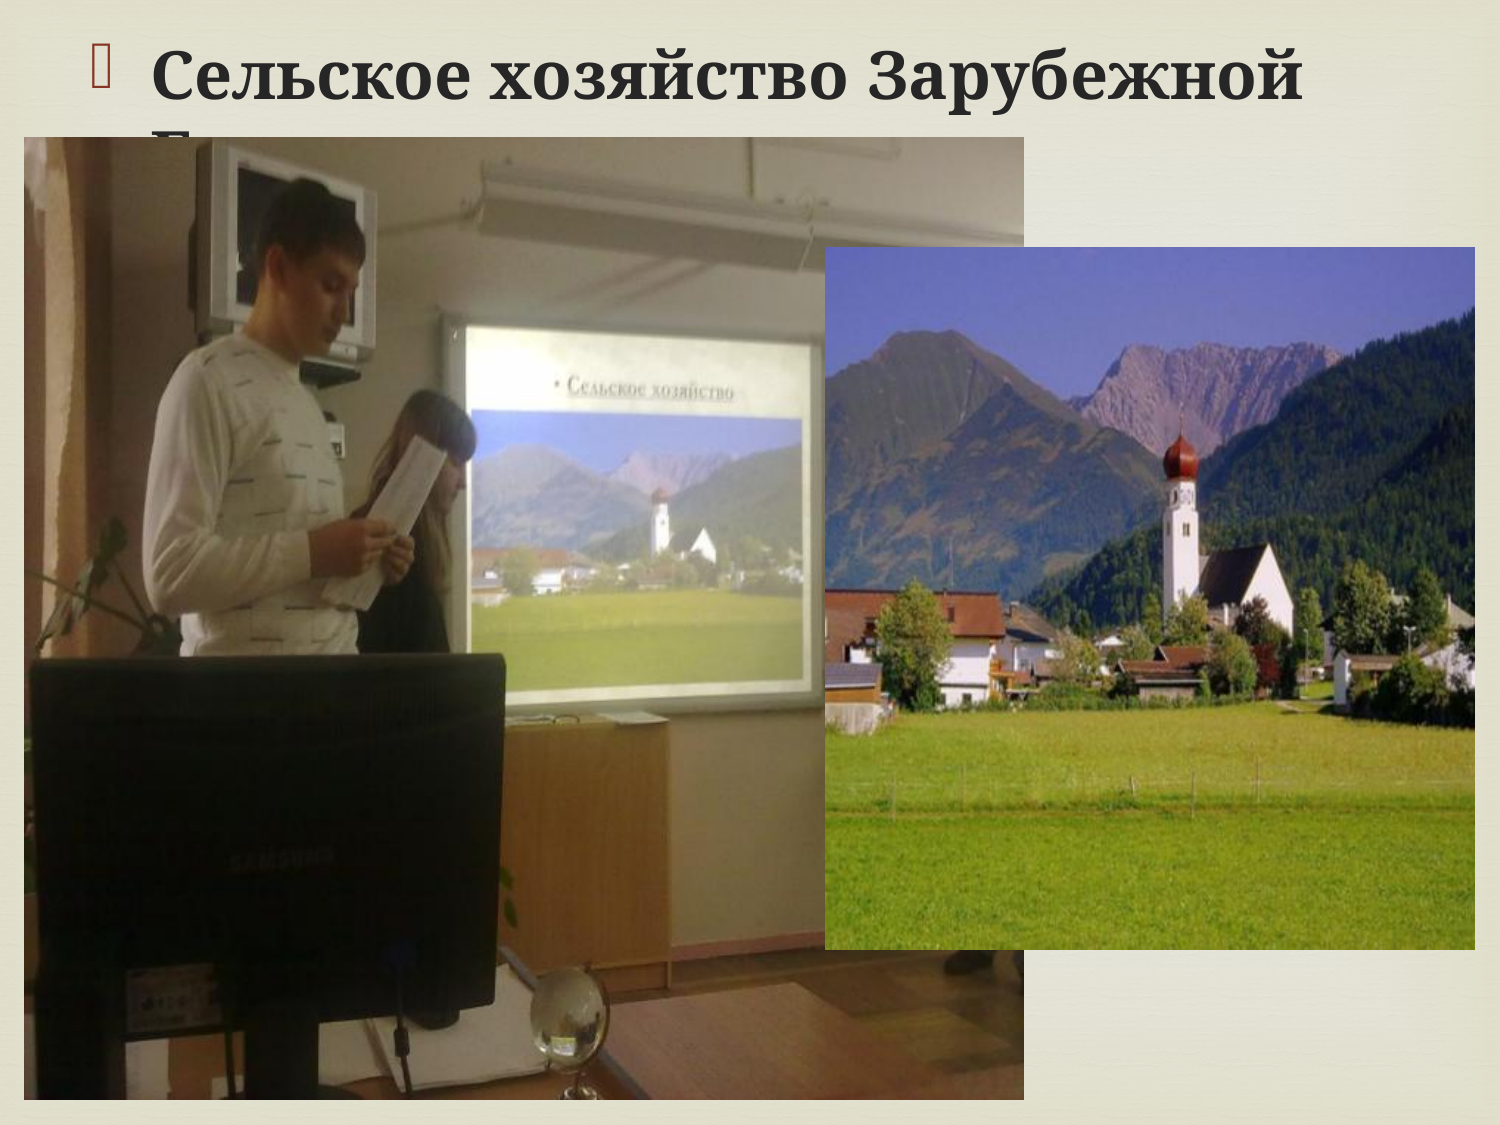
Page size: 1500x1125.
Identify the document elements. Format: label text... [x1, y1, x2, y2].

list Сельское хозяйство Зарубежной Европы [75, 24, 1500, 185]
picture [24, 136, 1476, 1101]
